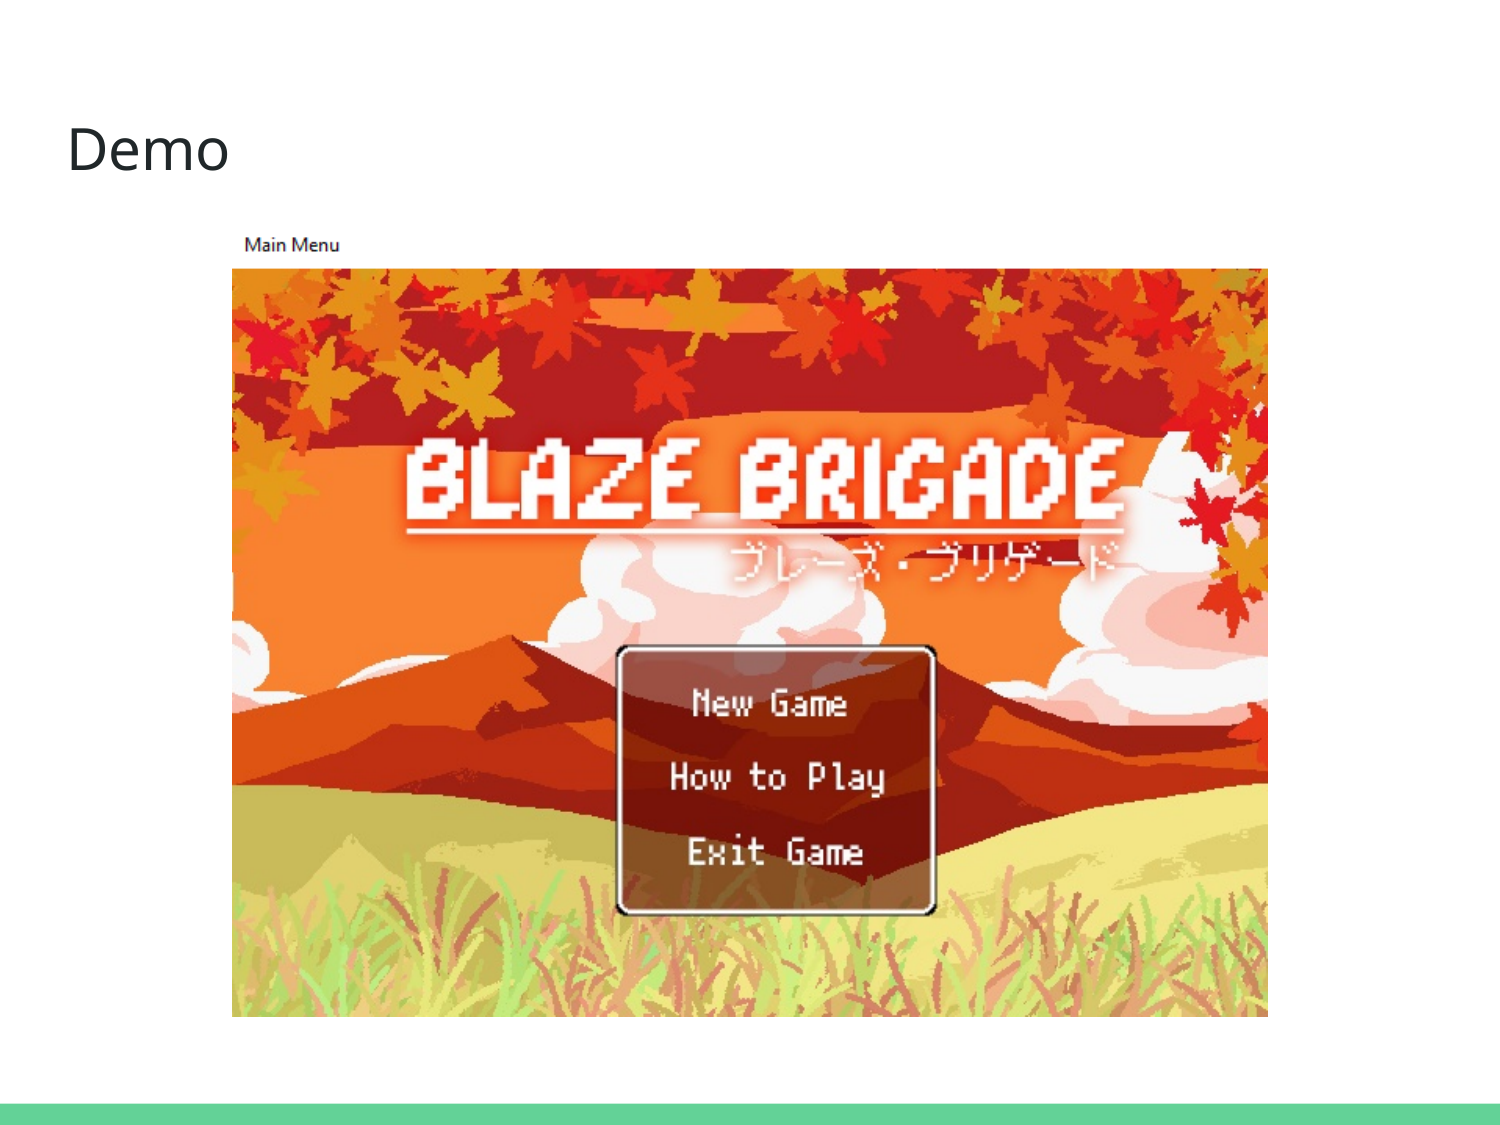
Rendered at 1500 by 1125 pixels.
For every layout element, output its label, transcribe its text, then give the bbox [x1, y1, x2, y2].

picture [232, 222, 1268, 1017]
title Demo [51, 97, 1449, 223]
